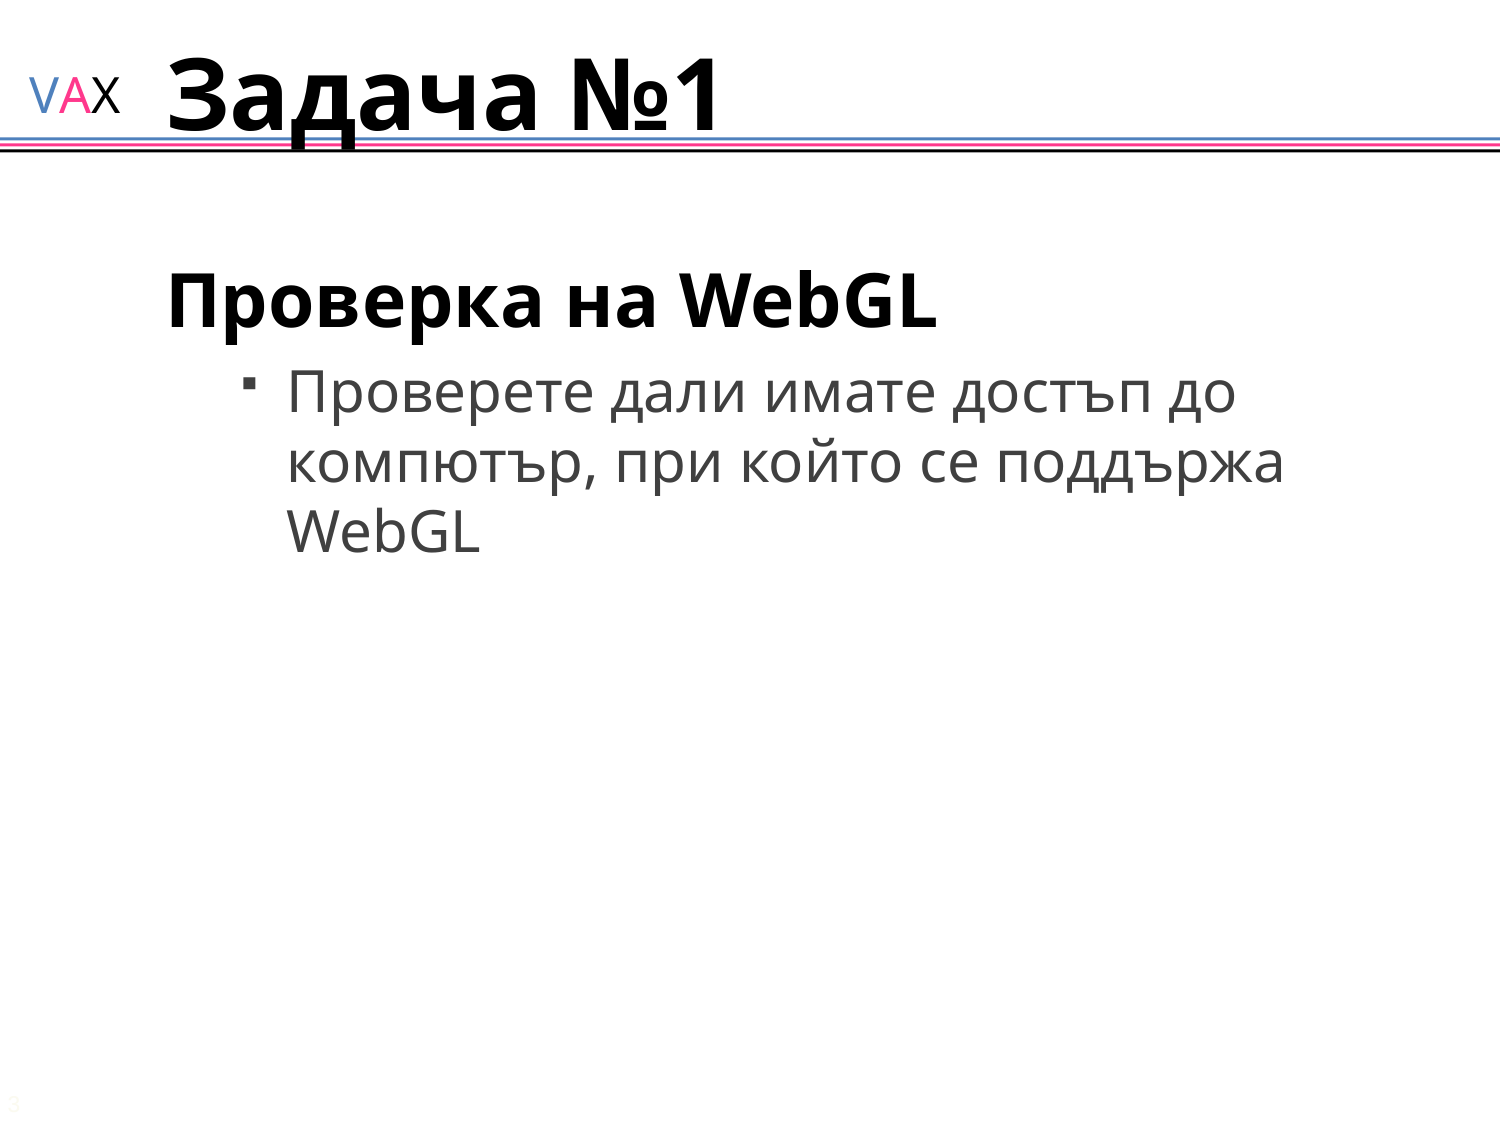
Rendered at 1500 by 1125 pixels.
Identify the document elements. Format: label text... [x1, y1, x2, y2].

title Задача №1 [0, 37, 1500, 144]
list Проверка на WebGL Проверете дали имате достъп до компютър, при който се поддържа WebGL [150, 200, 1488, 1113]
